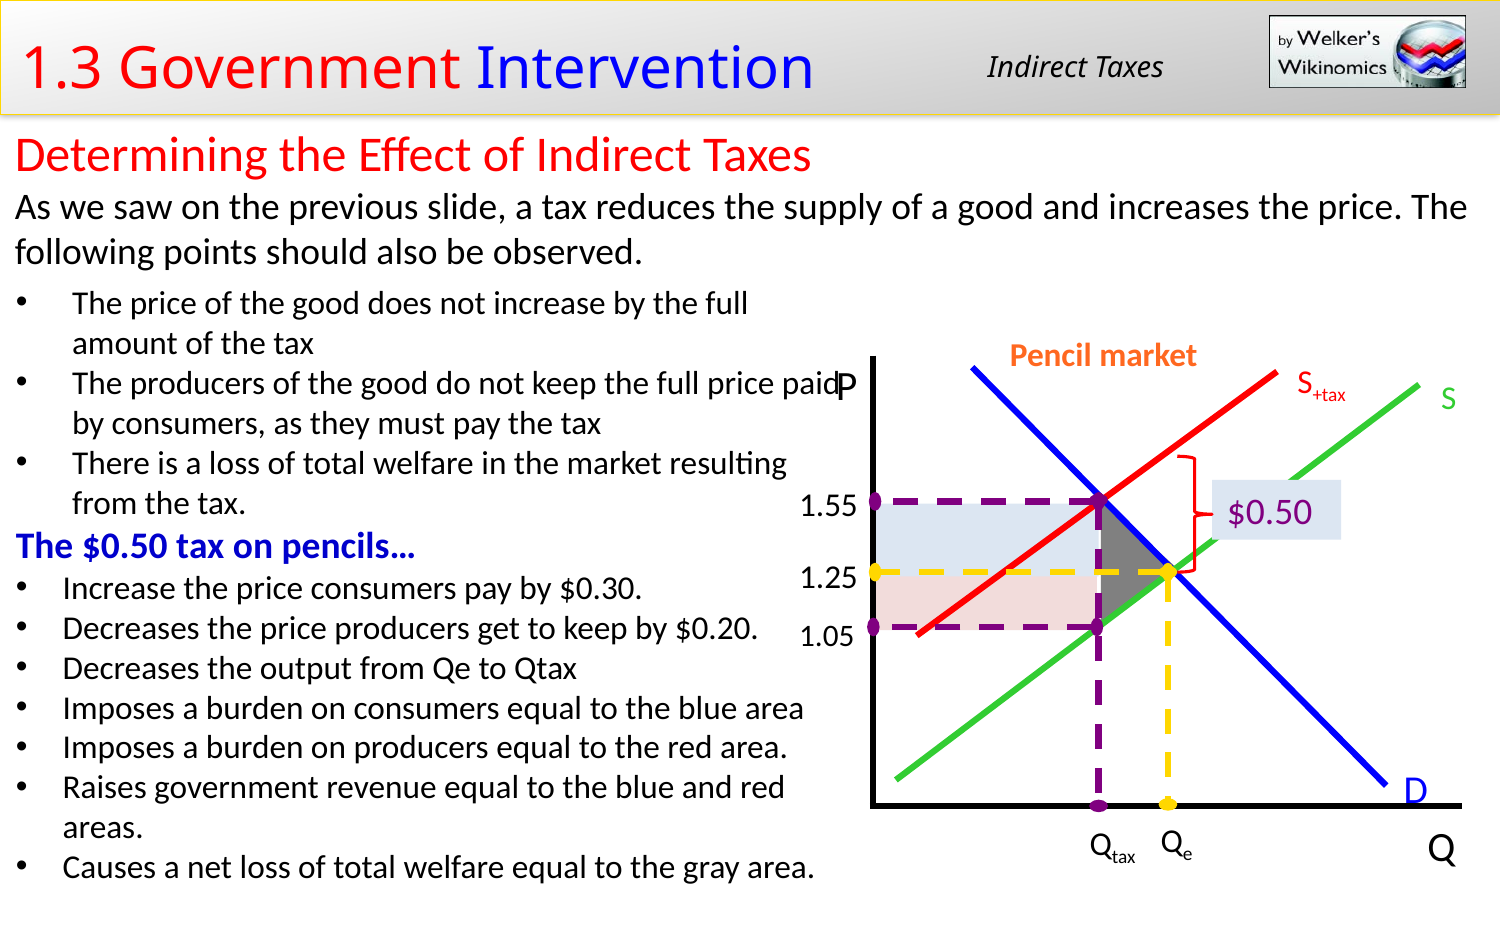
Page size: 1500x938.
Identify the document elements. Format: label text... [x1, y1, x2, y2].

text_box The price of the good does not increase by the full amount of the tax The producers of the good do not keep the full price paid by consumers, as they must pay the tax There is a loss of total welfare in the market resulting from the tax. The $0.50 tax on pencils… Increase the price consumers pay by $0.30. Decreases the price producers get to keep by $0.20. Decreases the output from Qe to Qtax Imposes a burden on consumers equal to the blue area Imposes a burden on producers equal to the red area. Raises government revenue equal to the blue and red areas. Causes a net loss of total welfare equal to the gray area. [1, 274, 859, 893]
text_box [0, 0, 1500, 115]
text_box Determining the Effect of Indirect Taxes As we saw on the previous slide, a tax reduces the supply of a good and increases the price. The following points should also be observed. [0, 123, 1495, 280]
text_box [784, 325, 1498, 879]
